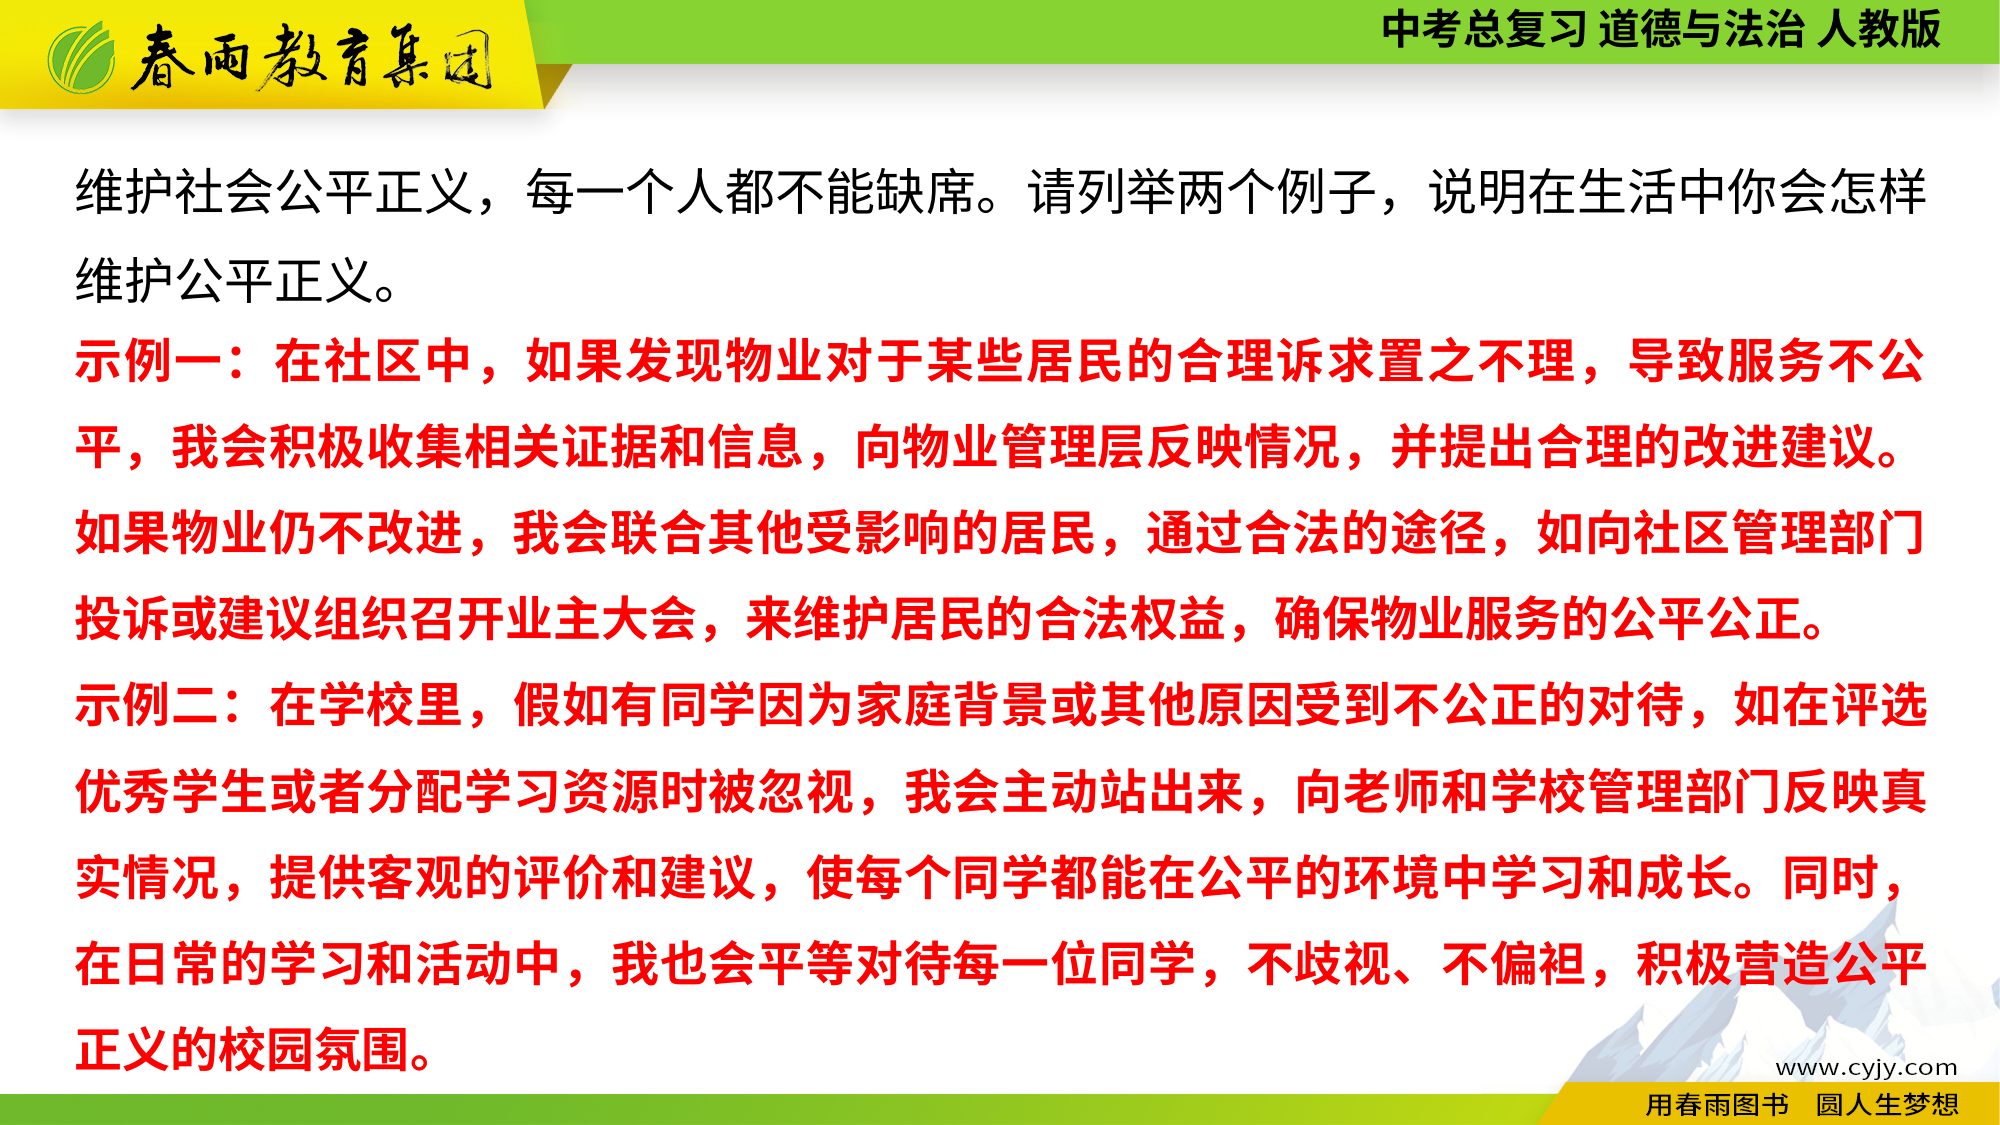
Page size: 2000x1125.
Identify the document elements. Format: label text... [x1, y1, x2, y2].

text_box 示例一：在社区中，如果发现物业对于某些居民的合理诉求置之不理，导致服务不公平，我会积极收集相关证据和信息，向物业管理层反映情况，并提出合理的改进建议。如果物业仍不改进，我会联合其他受影响的居民，通过合法的途径，如向社区管理部门投诉或建议组织召开业主大会，来维护居民的合法权益，确保物业服务的公平公正。 示例二：在学校里，假如有同学因为家庭背景或其他原因受到不公正的对待，如在评选优秀学生或者分配学习资源时被忽视，我会主动站出来，向老师和学校管理部门反映真实情况，提供客观的评价和建议，使每个同学都能在公平的环境中学习和成长。同时，在日常的学习和活动中，我也会平等对待每一位同学，不歧视、不偏袒，积极营造公平正义的校园氛围。 [59, 294, 1944, 1085]
picture [0, 0, 2000, 1125]
list 维护社会公平正义，每一个人都不能缺席。请列举两个例子，说明在生活中你会怎样维护公平正义。 [59, 122, 1944, 294]
